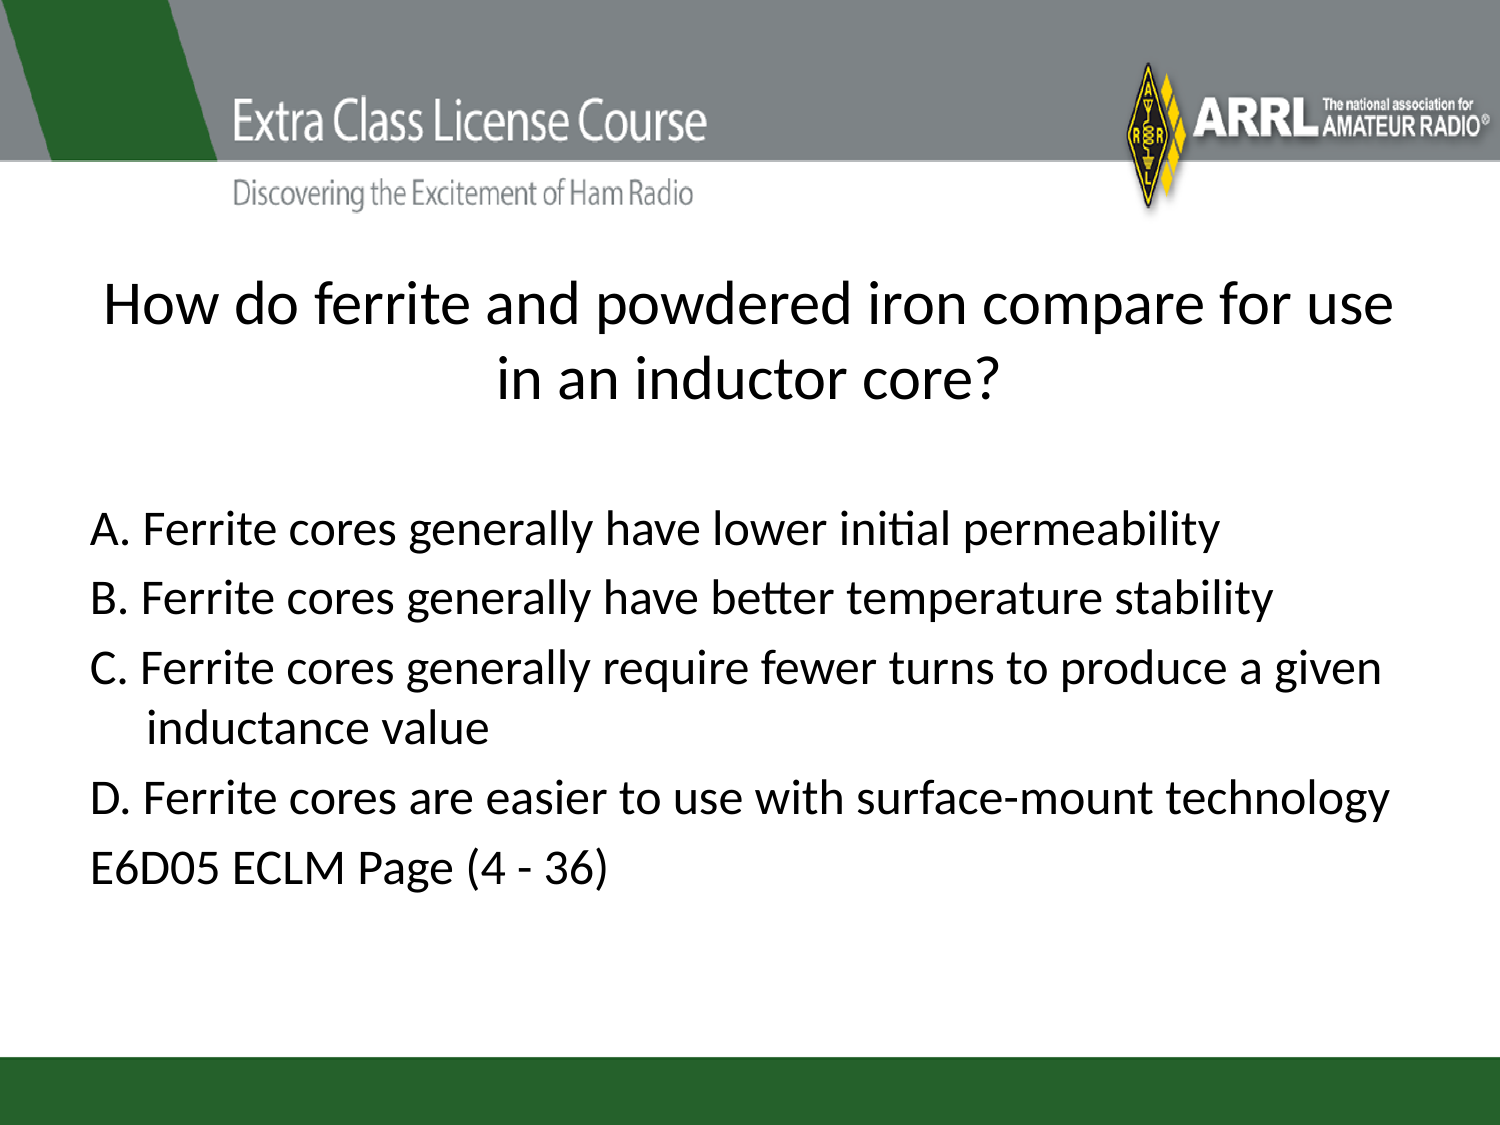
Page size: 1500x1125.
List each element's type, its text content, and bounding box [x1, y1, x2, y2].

title How do ferrite and powdered iron compare for use in an inductor core? [75, 254, 1425, 435]
list A. Ferrite cores generally have lower initial permeability B. Ferrite cores generally have better temperature stability C. Ferrite cores generally require fewer turns to produce a given inductance value D. Ferrite cores are easier to use with surface-mount technology E6D05 ECLM Page (4 - 36) [75, 487, 1425, 1005]
picture [0, 0, 1500, 1125]
